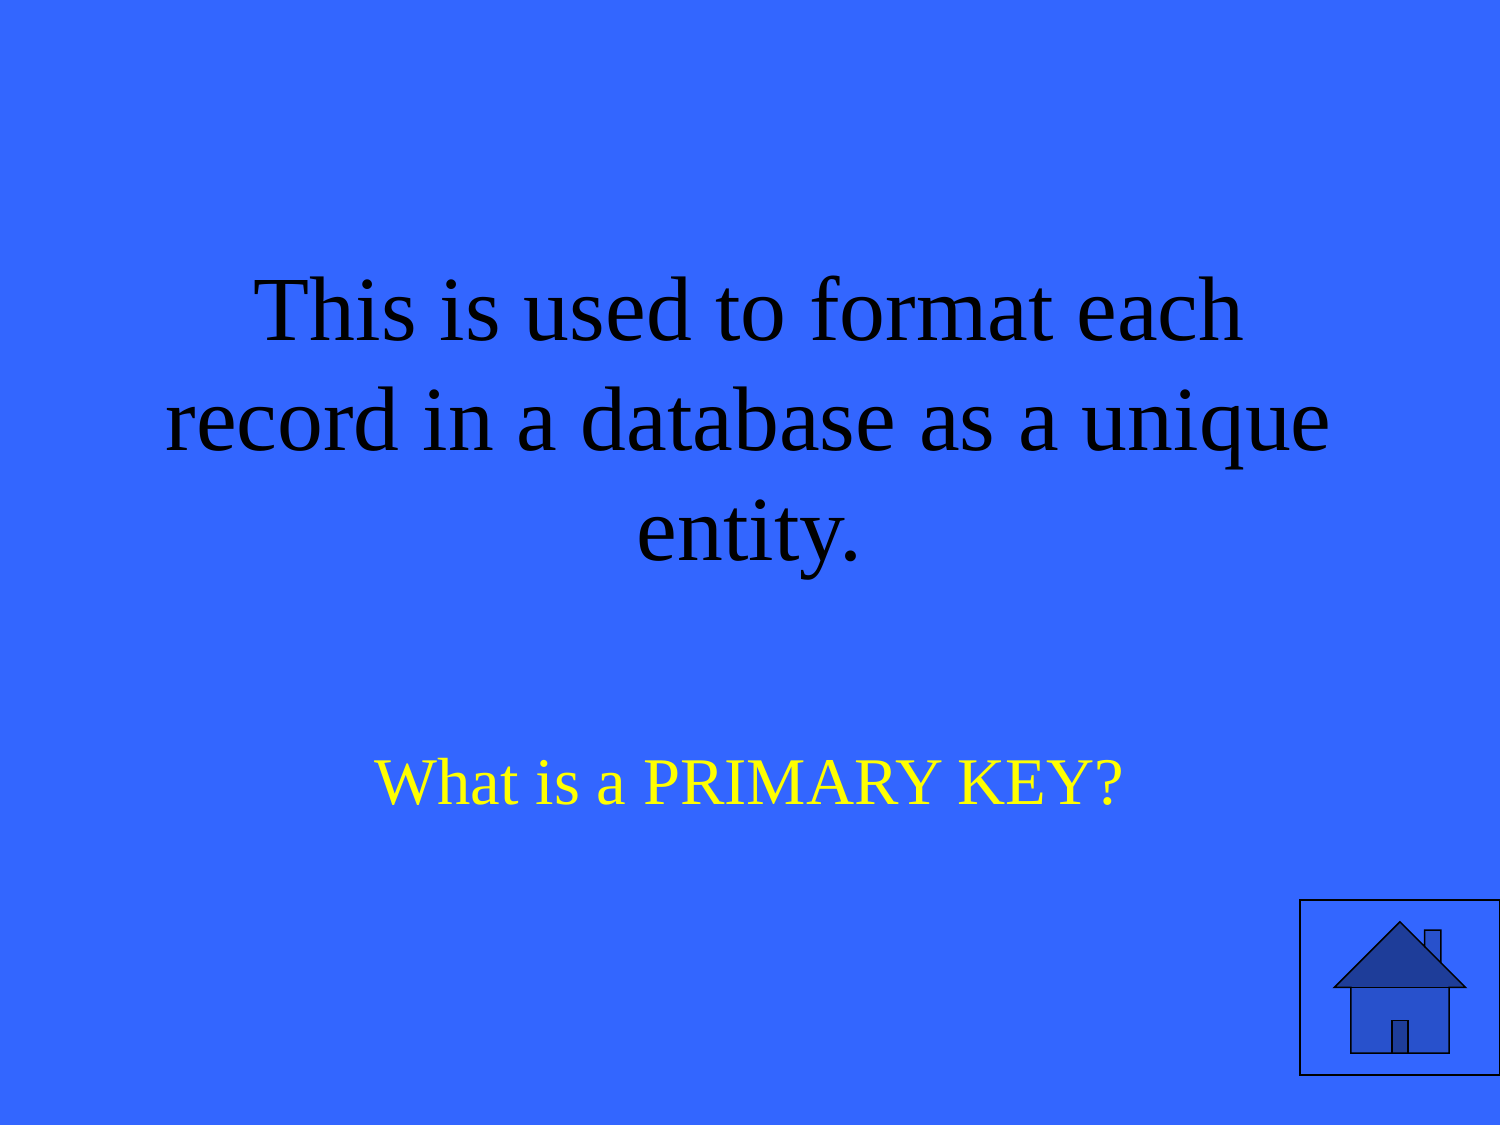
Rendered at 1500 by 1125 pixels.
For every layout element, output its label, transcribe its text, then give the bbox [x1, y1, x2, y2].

text_box [1299, 900, 1500, 1075]
title This is used to format each record in a database as a unique entity. [112, 374, 1388, 563]
subtitle What is a PRIMARY KEY? [224, 637, 1276, 926]
